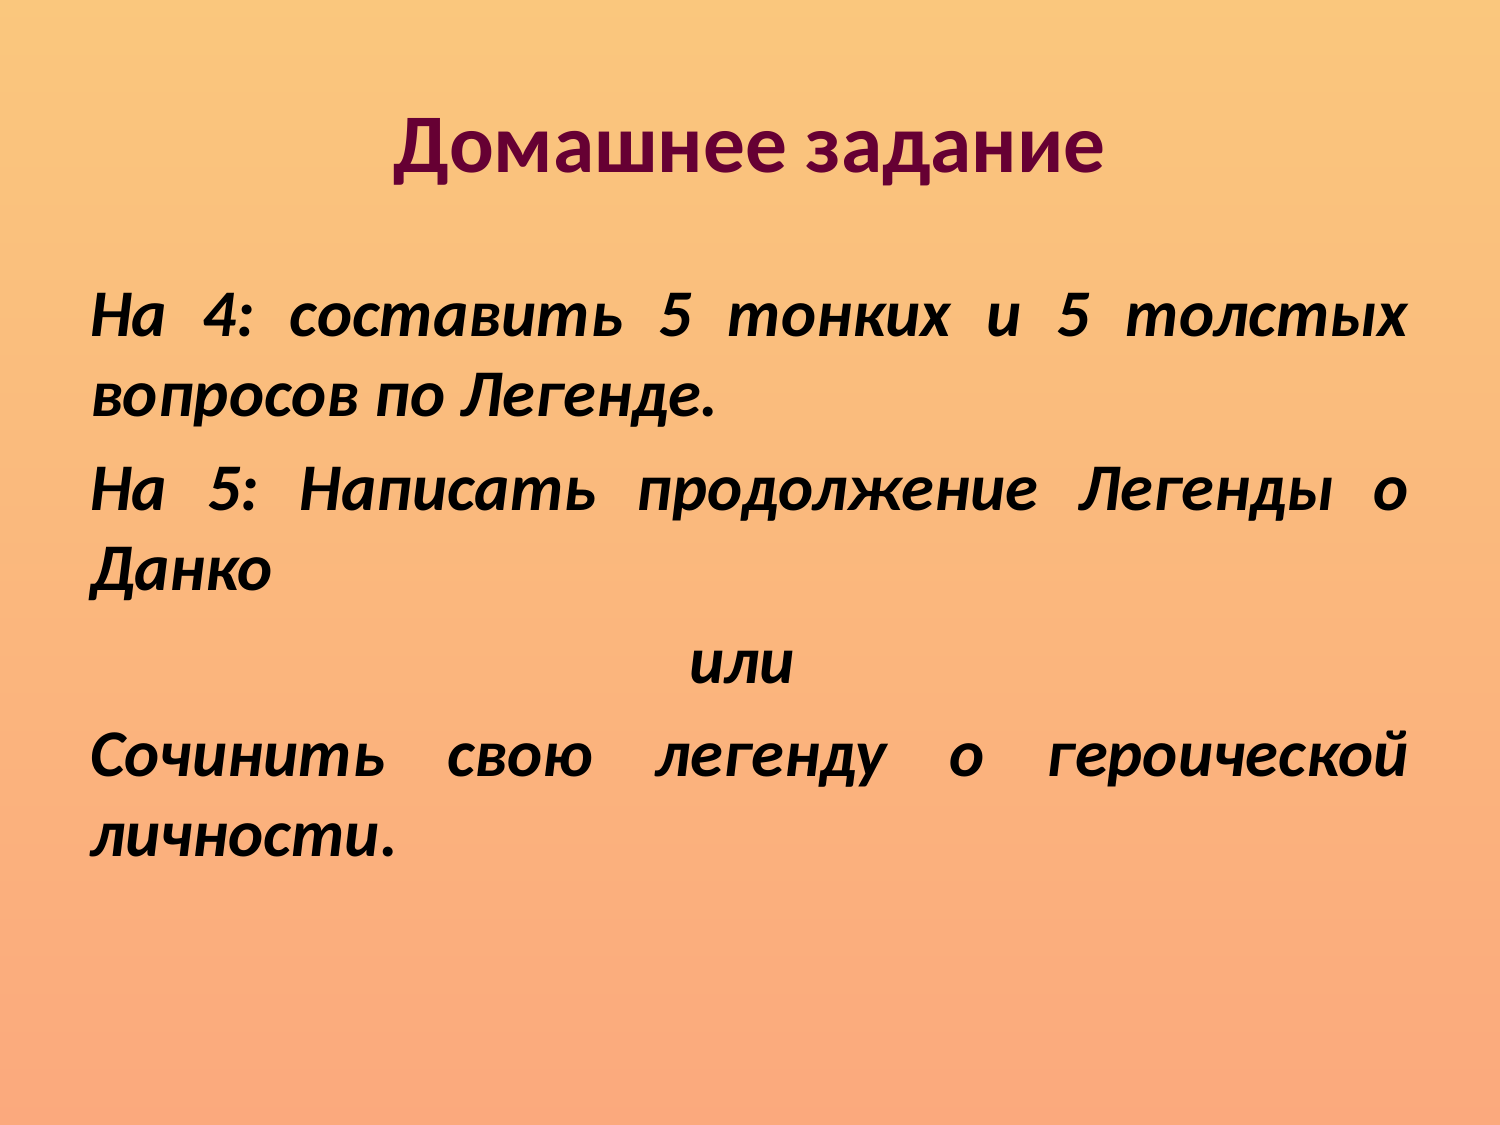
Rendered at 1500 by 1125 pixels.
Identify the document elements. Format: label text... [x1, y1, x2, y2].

title Домашнее задание [75, 45, 1425, 233]
list На 4: составить 5 тонких и 5 толстых вопросов по Легенде. На 5: Написать продолжение Легенды о Данко или Сочинить свою легенду о героической личности. [75, 262, 1425, 1005]
